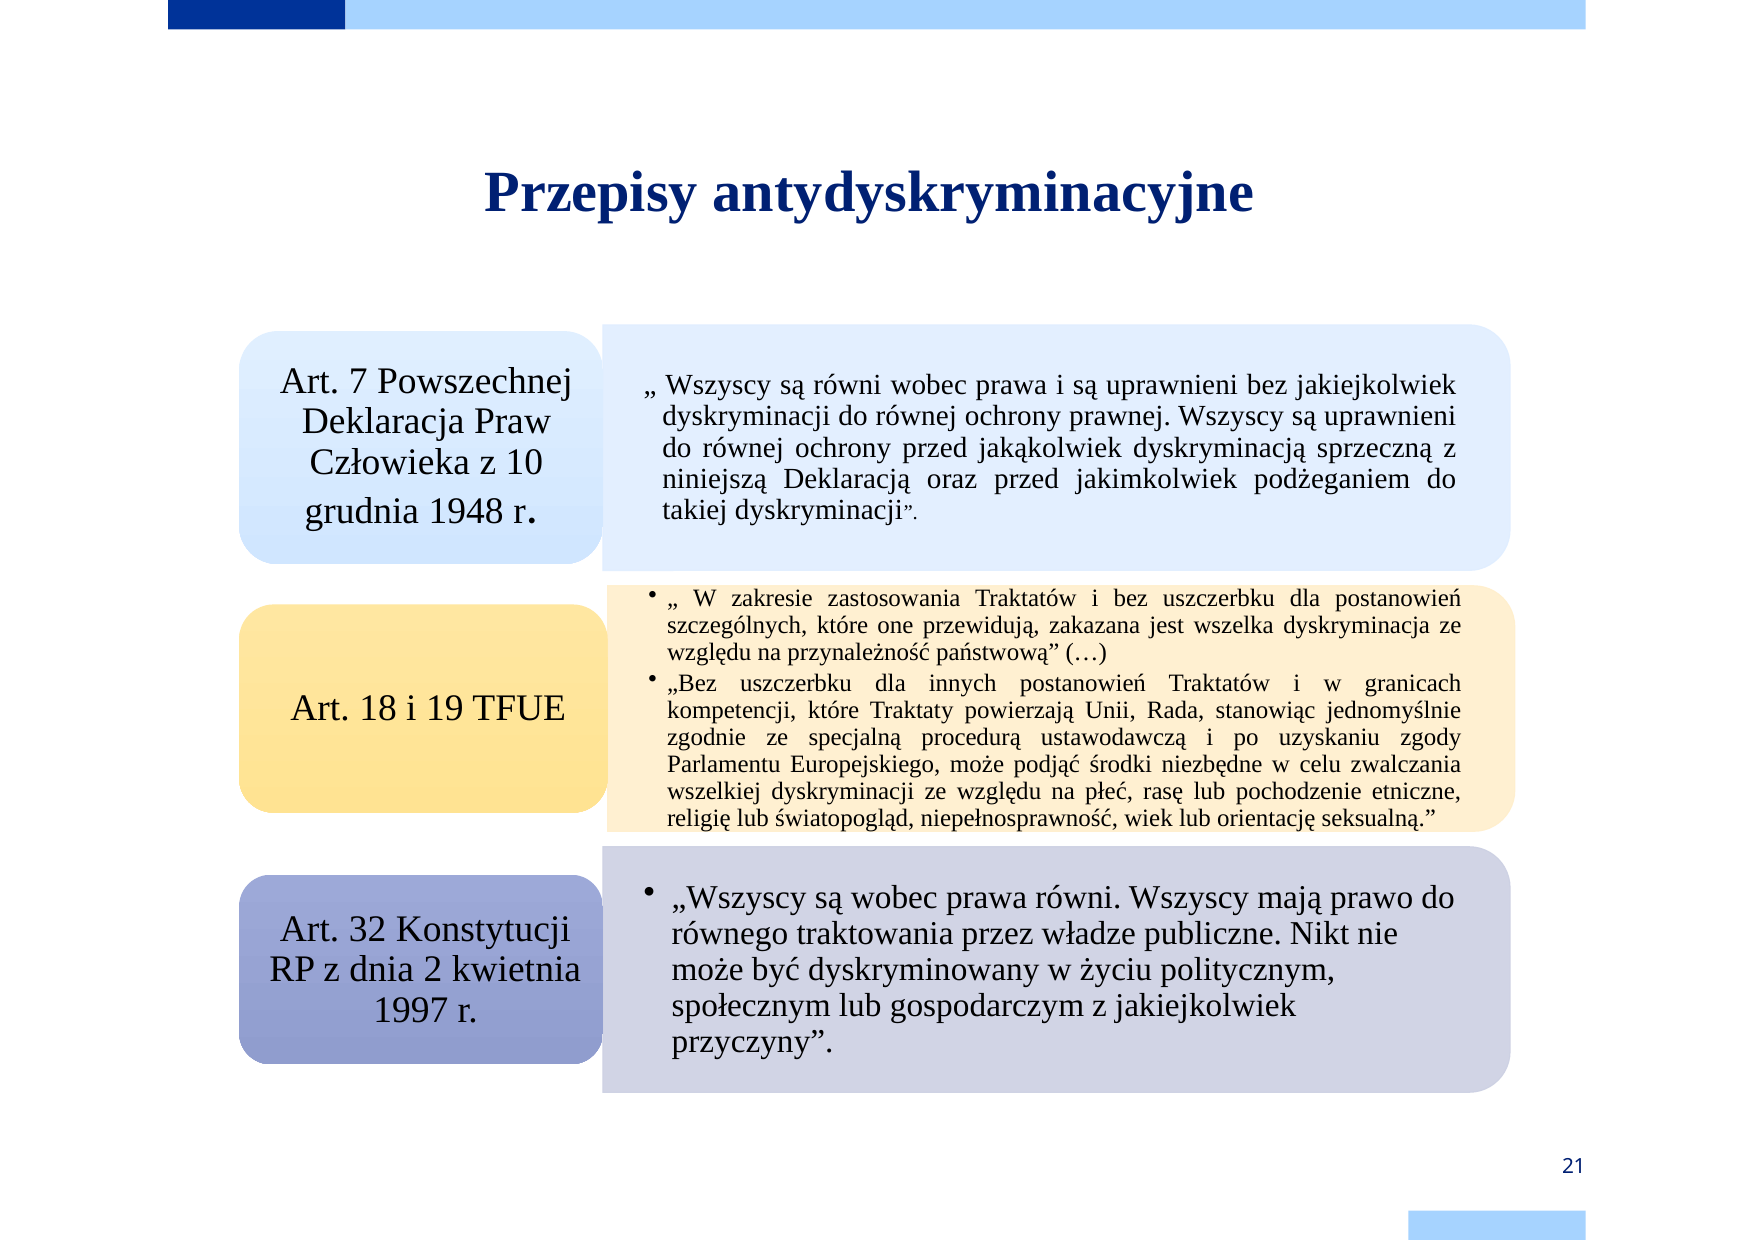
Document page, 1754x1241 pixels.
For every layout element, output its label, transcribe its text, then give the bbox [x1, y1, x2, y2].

title Przepisy antydyskryminacyjne [168, 147, 1586, 324]
slide_number 21 [1408, 1151, 1586, 1182]
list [168, 324, 1586, 1093]
